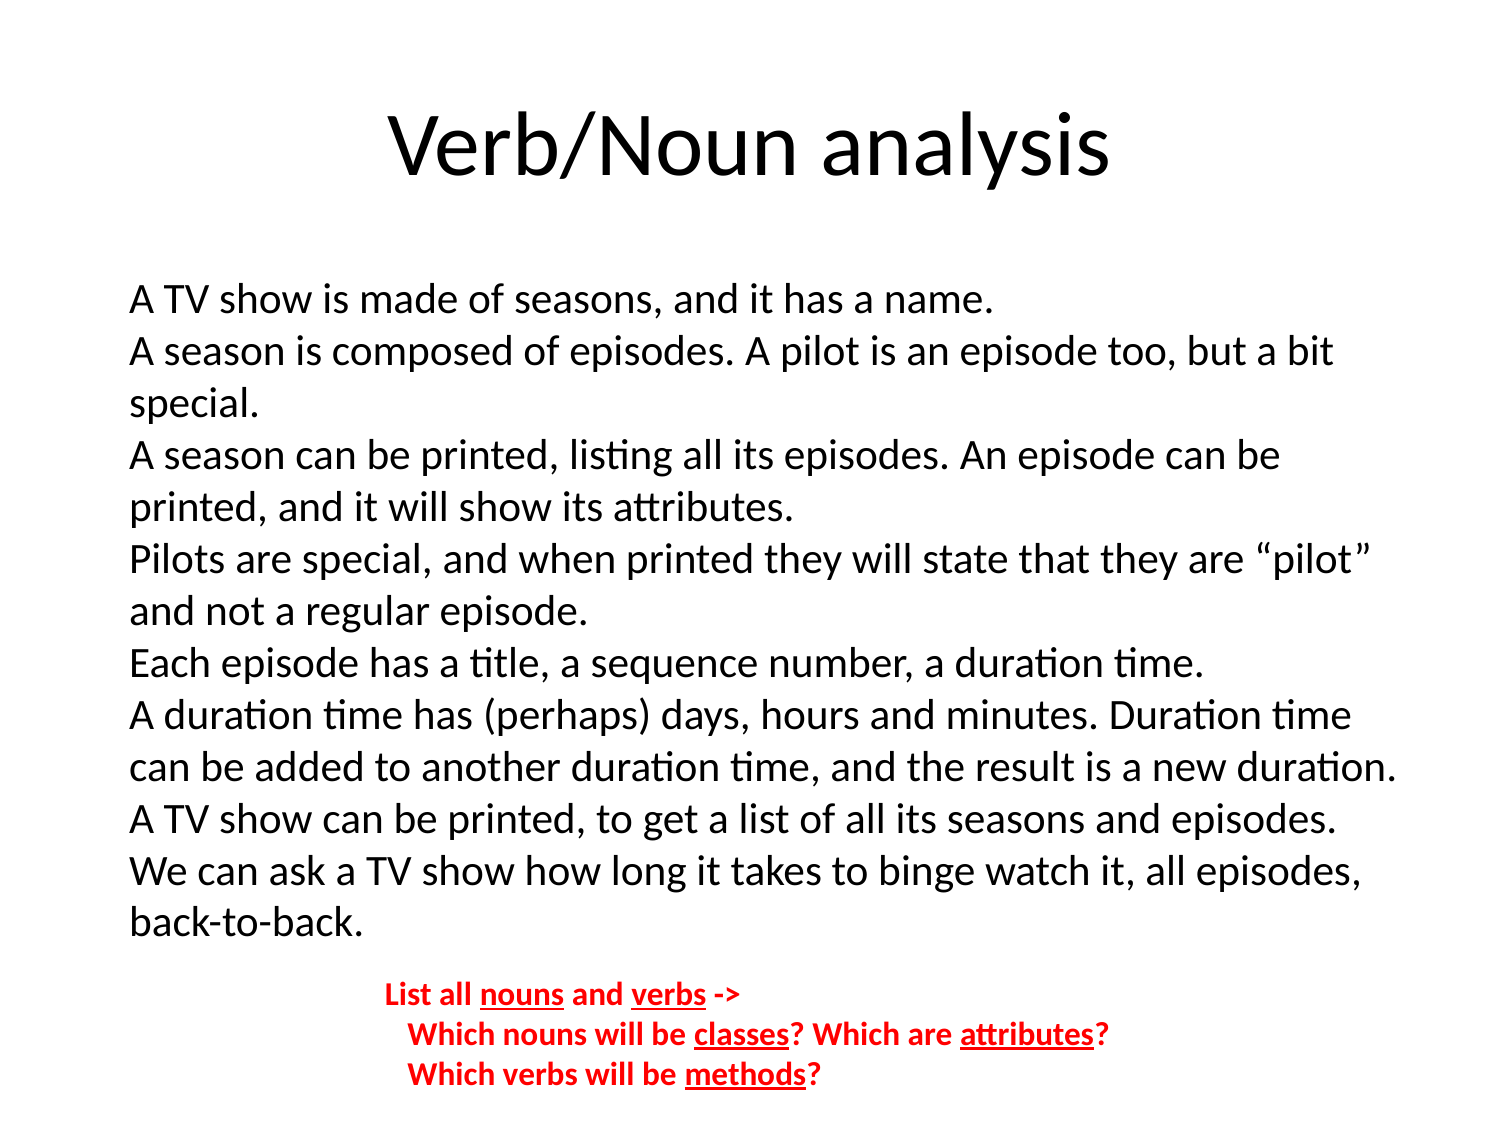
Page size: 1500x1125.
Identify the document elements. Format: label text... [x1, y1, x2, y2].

text_box List all nouns and verbs -> Which nouns will be classes? Which are attributes? Which verbs will be methods? [370, 964, 1133, 1100]
title Verb/Noun analysis [75, 45, 1425, 233]
list A TV show is made of seasons, and it has a name. A season is composed of episodes. A pilot is an episode too, but a bit special. A season can be printed, listing all its episodes. An episode can be printed, and it will show its attributes. Pilots are special, and when printed they will state that they are “pilot” and not a regular episode. Each episode has a title, a sequence number, a duration time. A duration time has (perhaps) days, hours and minutes. Duration time can be added to another duration time, and the result is a new duration. A TV show can be printed, to get a list of all its seasons and episodes. We can ask a TV show how long it takes to binge watch it, all episodes, back-to-back. [75, 262, 1425, 1005]
